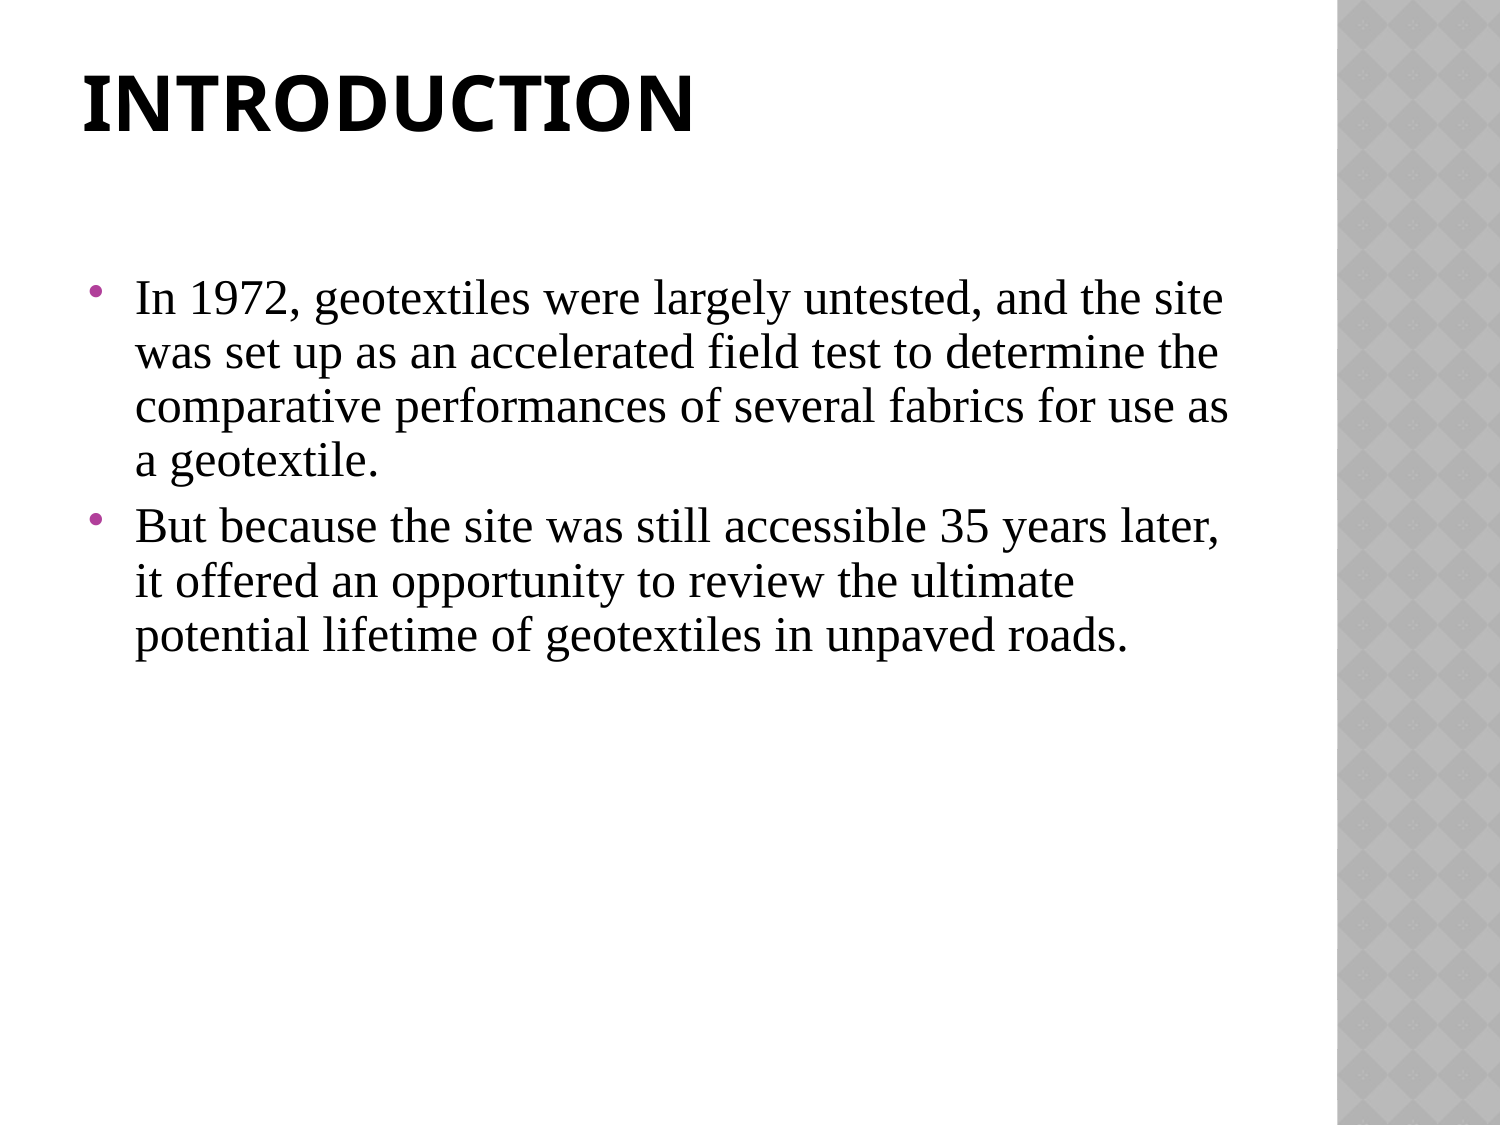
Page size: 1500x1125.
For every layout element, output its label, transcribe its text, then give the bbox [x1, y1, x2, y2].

list In 1972, geotextiles were largely untested, and the site was set up as an accelerated field test to determine the comparative performances of several fabrics for use as a geotextile. But because the site was still accessible 35 years later, it offered an opportunity to review the ultimate potential lifetime of geotextiles in unpaved roads. [75, 264, 1263, 1059]
title INTRODUCTION [75, 52, 1263, 240]
